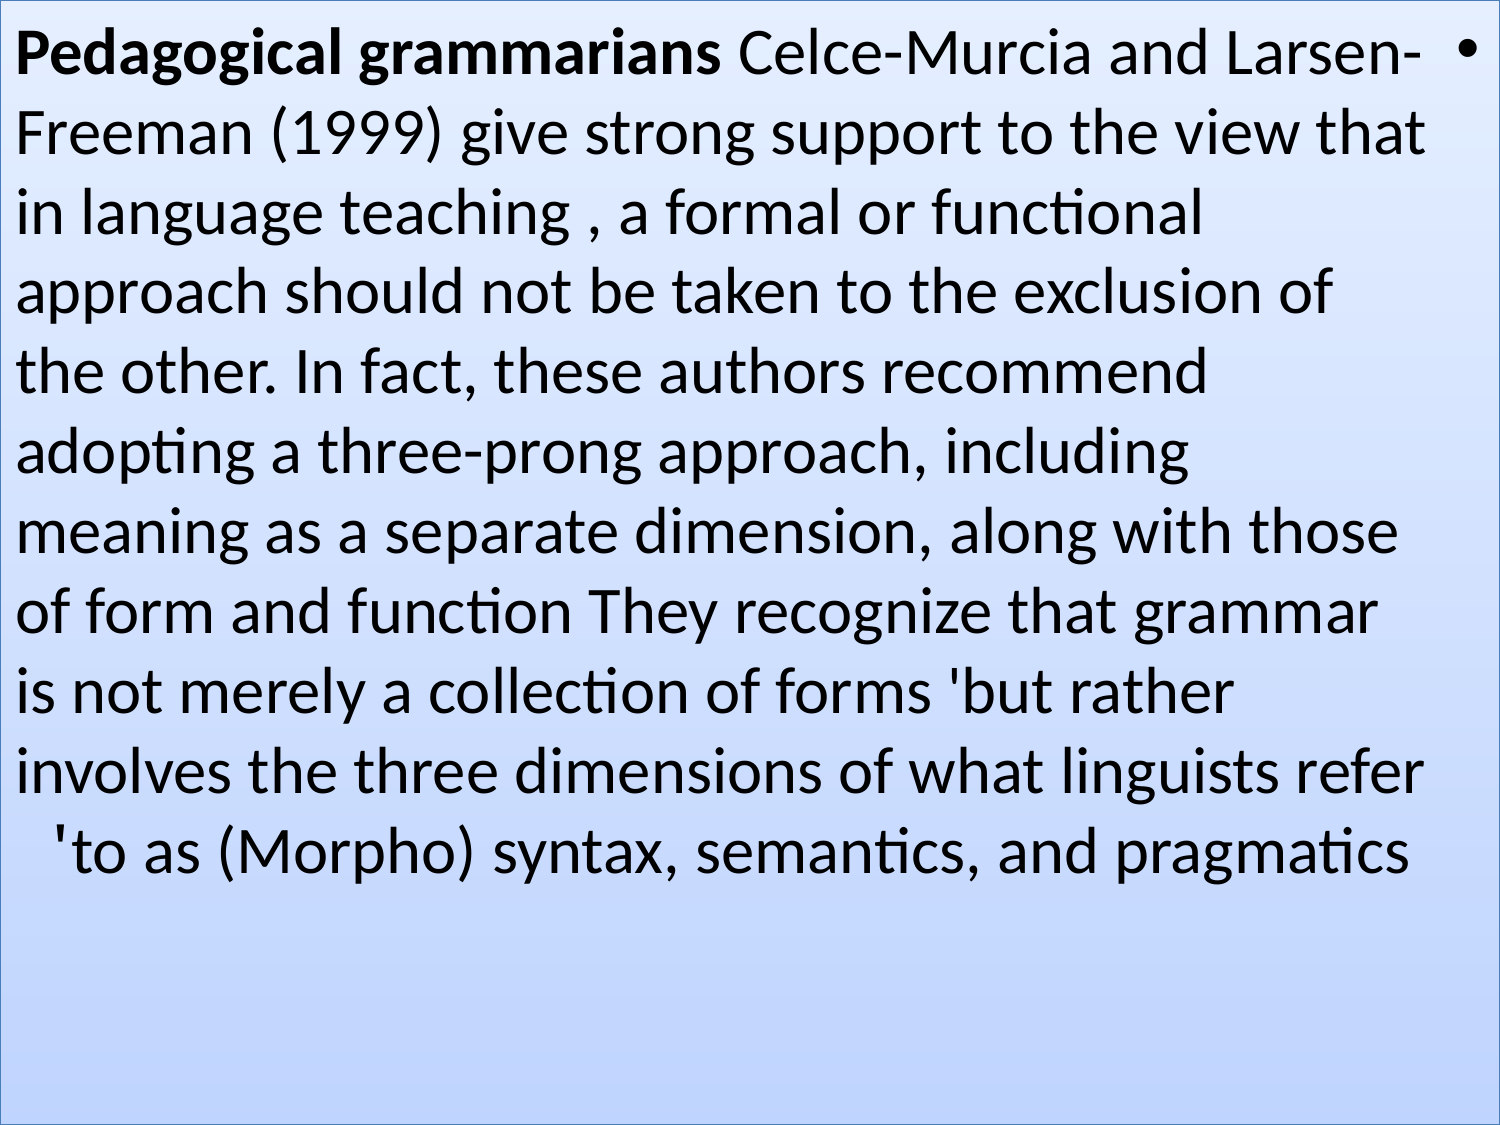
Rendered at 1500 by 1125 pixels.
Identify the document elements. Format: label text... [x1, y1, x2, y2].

list Pedagogical grammarians Celce-Murcia and Larsen-Freeman (1999) give strong support to the view that in language teaching , a formal or functional approach should not be taken to the exclusion of the other. In fact, these authors recommend adopting a three-prong approach, including meaning as a separate dimension, along with those of form and function They recognize that grammar is not merely a collection of forms 'but rather involves the three dimensions of what linguists refer to as (Morpho) syntax, semantics, and pragmatics' [0, 0, 1500, 1125]
